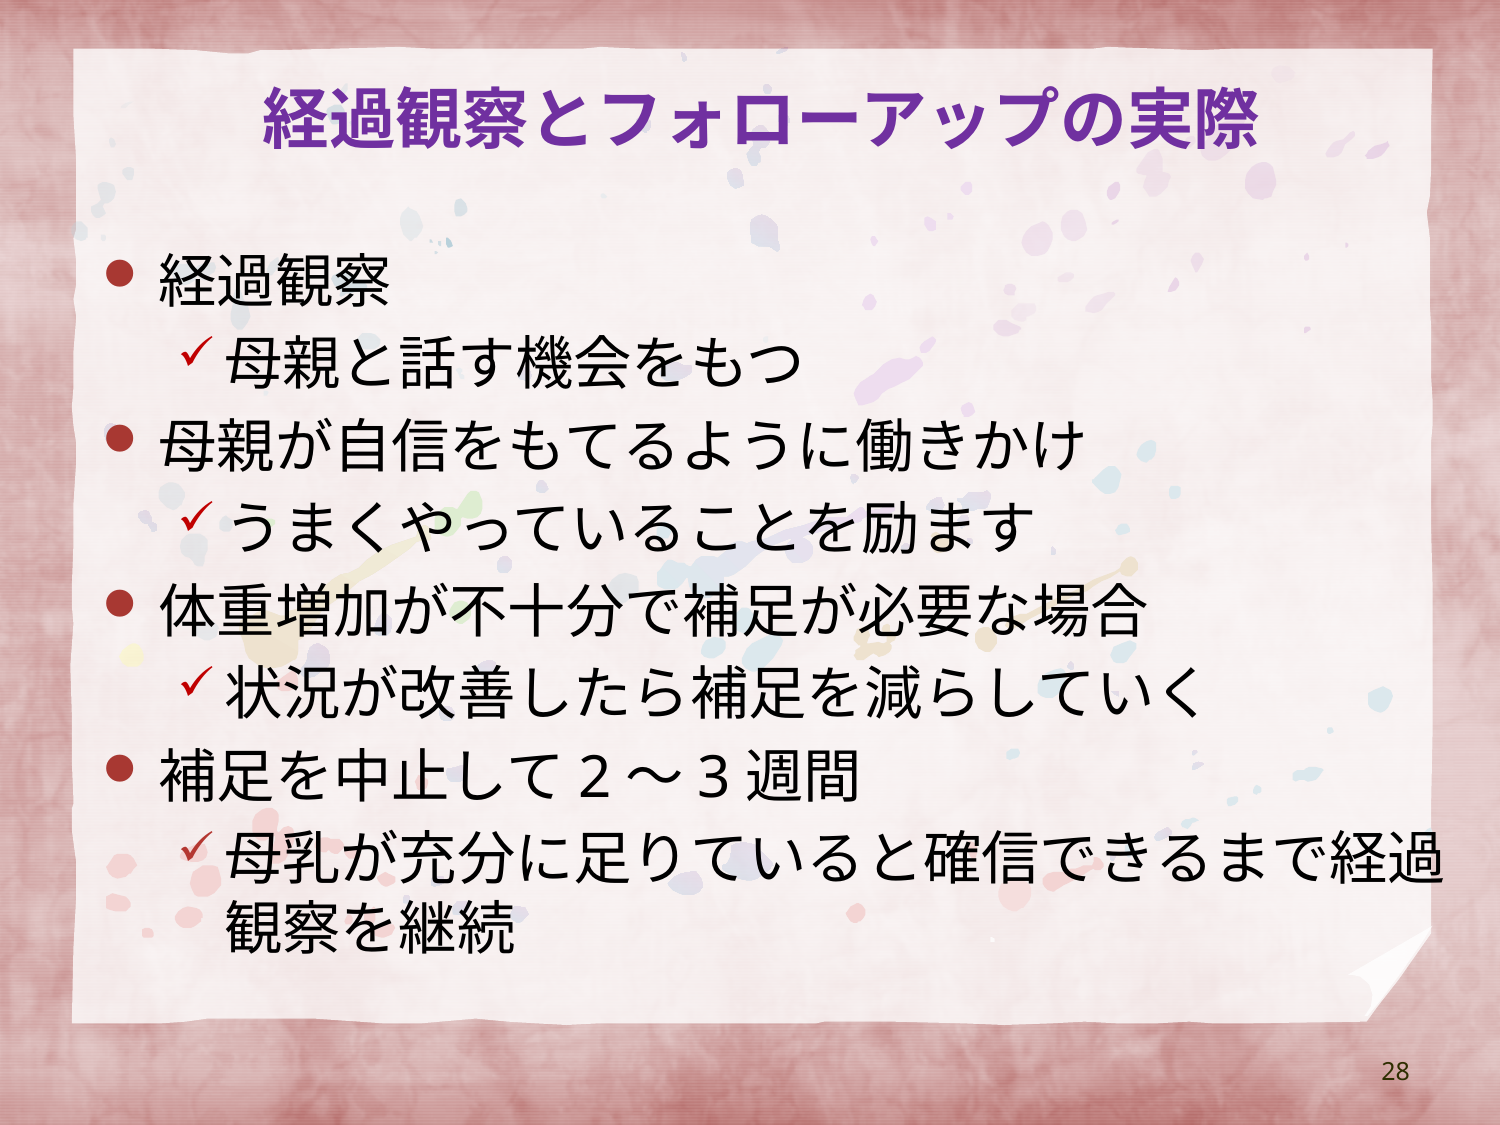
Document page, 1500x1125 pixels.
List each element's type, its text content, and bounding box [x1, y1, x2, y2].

slide_number 28 [1074, 1042, 1425, 1103]
title 経過観察とフォローアップの実際 [93, 70, 1430, 165]
list 経過観察 母親と話す機会をもつ 母親が自信をもてるように働きかけ うまくやっていることを励ます 体重増加が不十分で補足が必要な場合 状況が改善したら補足を減らしていく 補足を中止して2〜3週間 母乳が充分に足りていると確信できるまで経過観察を継続 [86, 236, 1488, 1038]
